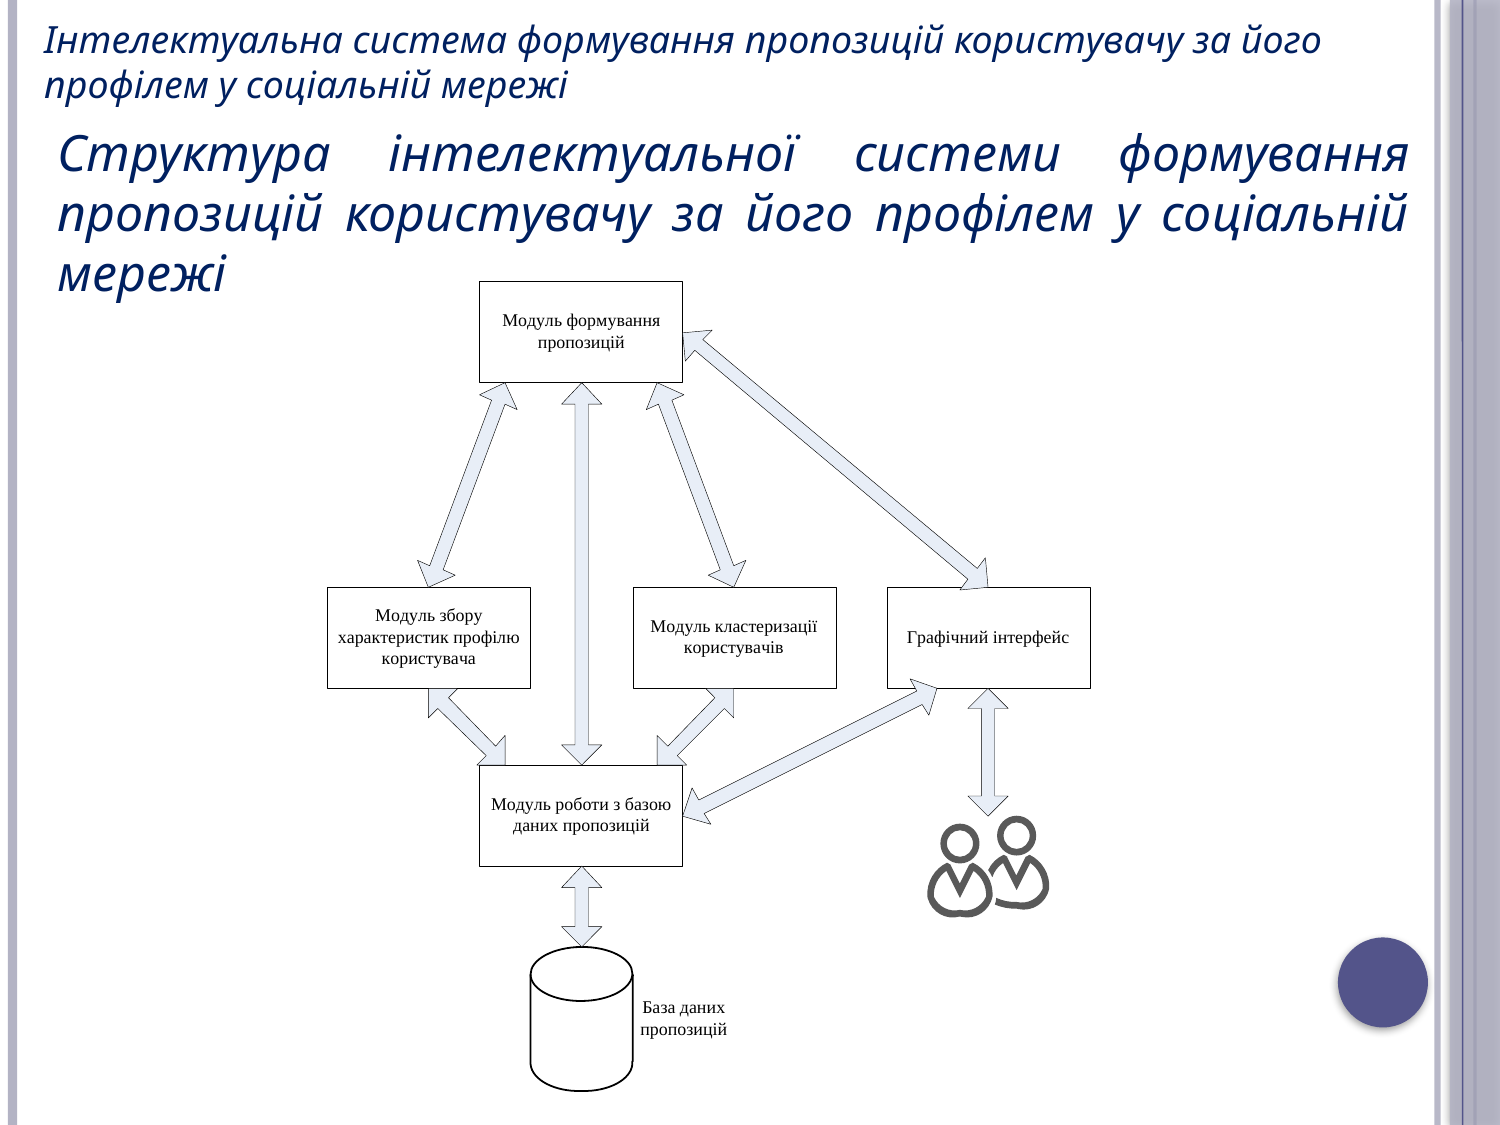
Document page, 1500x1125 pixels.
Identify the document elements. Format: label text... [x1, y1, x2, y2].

text_box Структура інтелектуальної системи формування пропозицій користувачу за його профілем у соціальній мережі [42, 113, 1425, 309]
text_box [324, 278, 1093, 1096]
text_box Інтелектуальна система формування пропозицій користувачу за його профілем у соціальній мережі [29, 41, 1459, 114]
